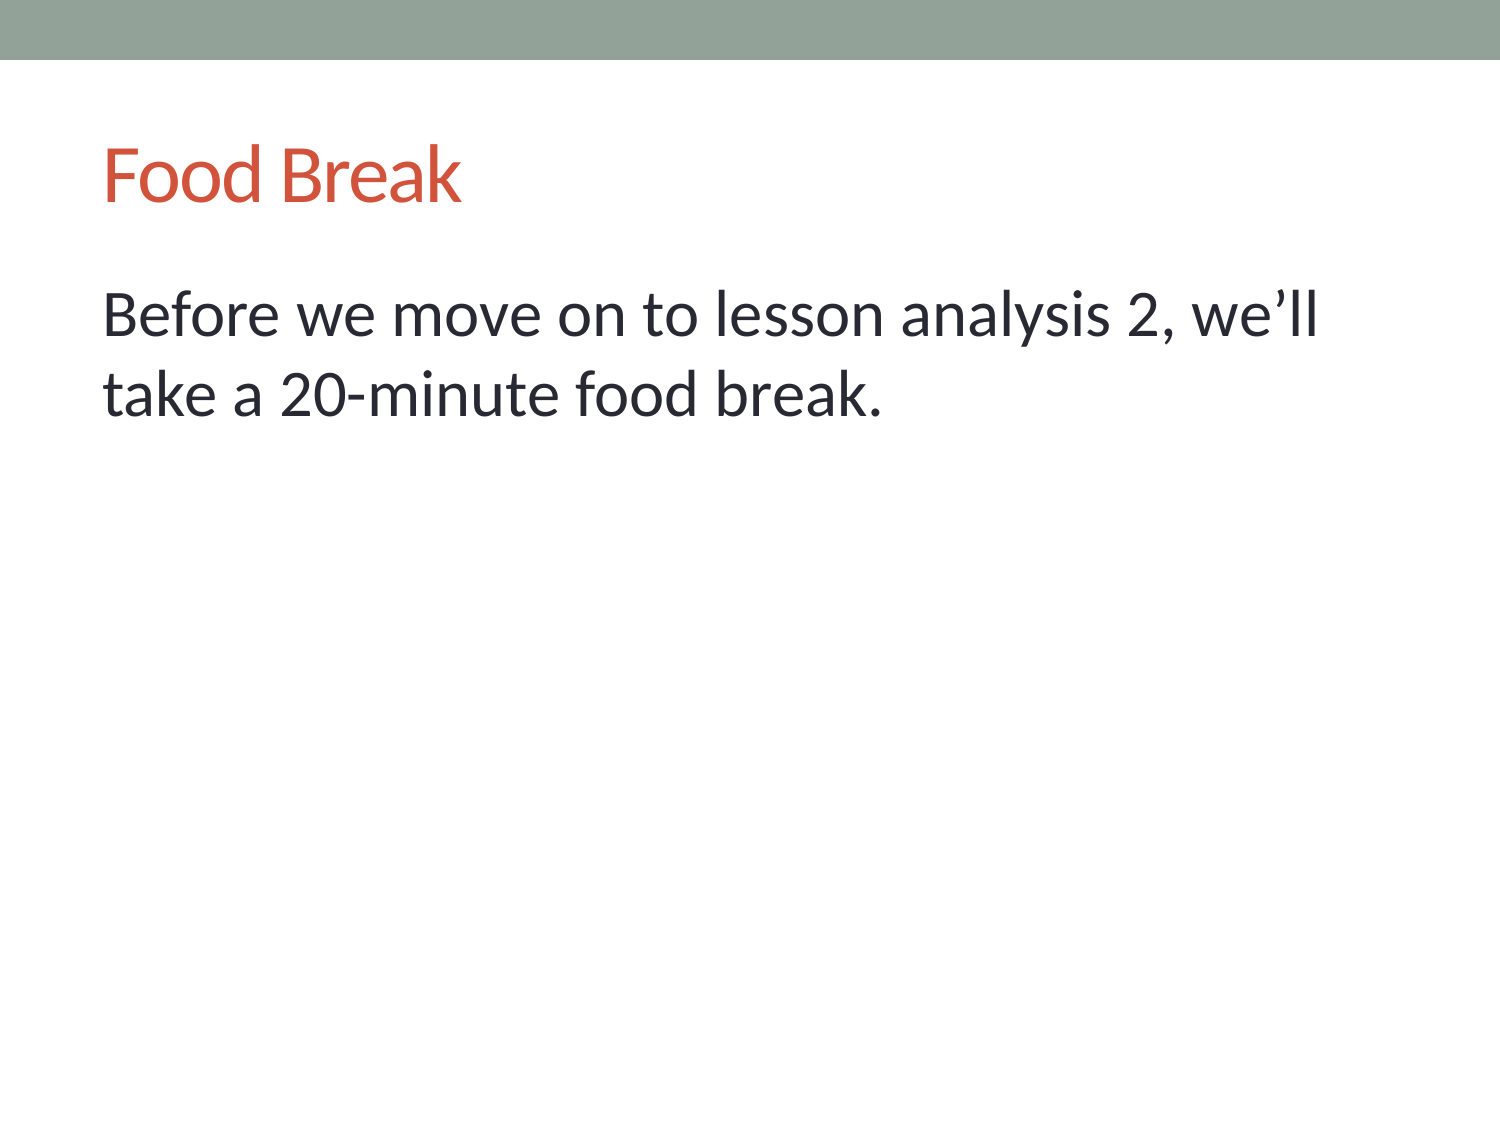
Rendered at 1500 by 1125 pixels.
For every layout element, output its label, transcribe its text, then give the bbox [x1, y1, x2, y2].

list Before we move on to lesson analysis 2, we’ll take a 20-minute food break. [87, 262, 1425, 1063]
title Food Break [87, 87, 1425, 250]
